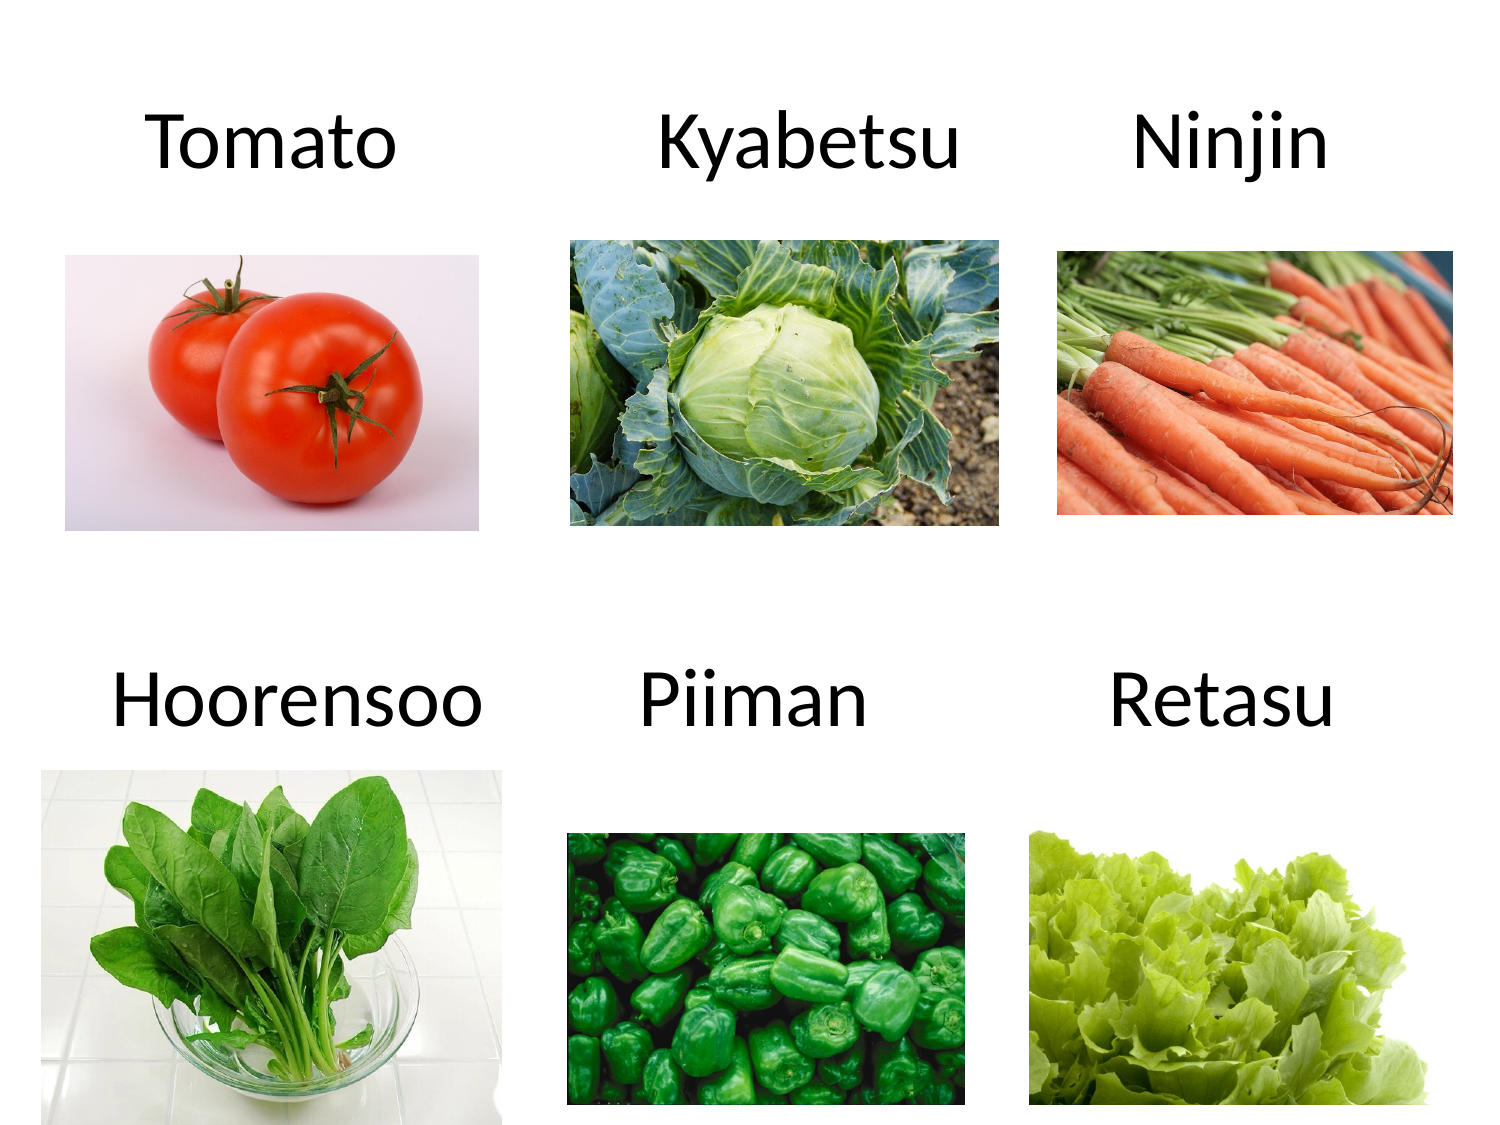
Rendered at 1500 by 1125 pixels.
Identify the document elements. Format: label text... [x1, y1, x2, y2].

text_box Hoorensoo [96, 635, 500, 751]
picture [65, 255, 479, 531]
text_box Kyabetsu [642, 78, 978, 193]
text_box Tomato [130, 78, 414, 193]
picture [1028, 798, 1488, 1105]
picture [41, 769, 502, 1125]
picture [570, 240, 999, 527]
text_box Piiman [623, 635, 885, 751]
text_box Ninjin [1116, 78, 1346, 193]
picture [566, 832, 965, 1105]
picture [1056, 251, 1453, 516]
text_box Retasu [1093, 635, 1352, 751]
